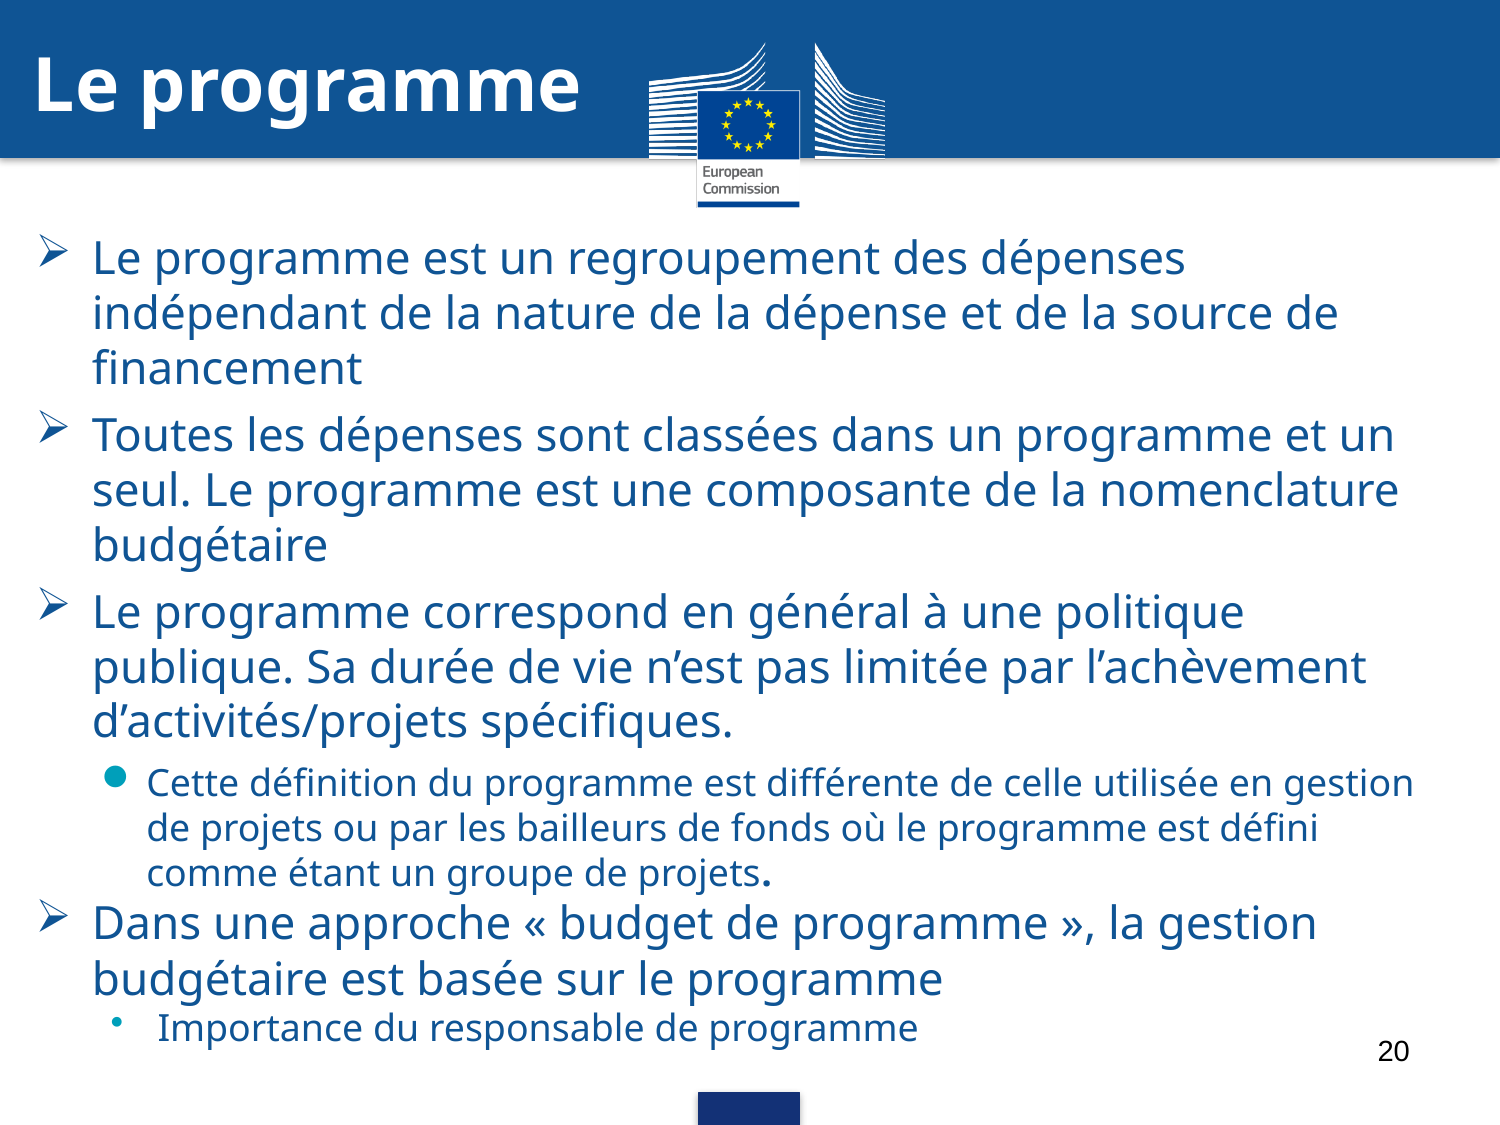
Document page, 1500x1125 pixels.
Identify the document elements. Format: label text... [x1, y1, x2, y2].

list Le programme est un regroupement des dépenses indépendant de la nature de la dépense et de la source de financement Toutes les dépenses sont classées dans un programme et un seul. Le programme est une composante de la nomenclature budgétaire Le programme correspond en général à une politique publique. Sa durée de vie n’est pas limitée par l’achèvement d’activités/projets spécifiques. Cette définition du programme est différente de celle utilisée en gestion de projets ou par les bailleurs de fonds où le programme est défini comme étant un groupe de projets. Dans une approche « budget de programme », la gestion budgétaire est basée sur le programme Importance du responsable de programme [20, 220, 1470, 1103]
title Le programme [17, 0, 1395, 166]
picture [649, 166, 885, 208]
